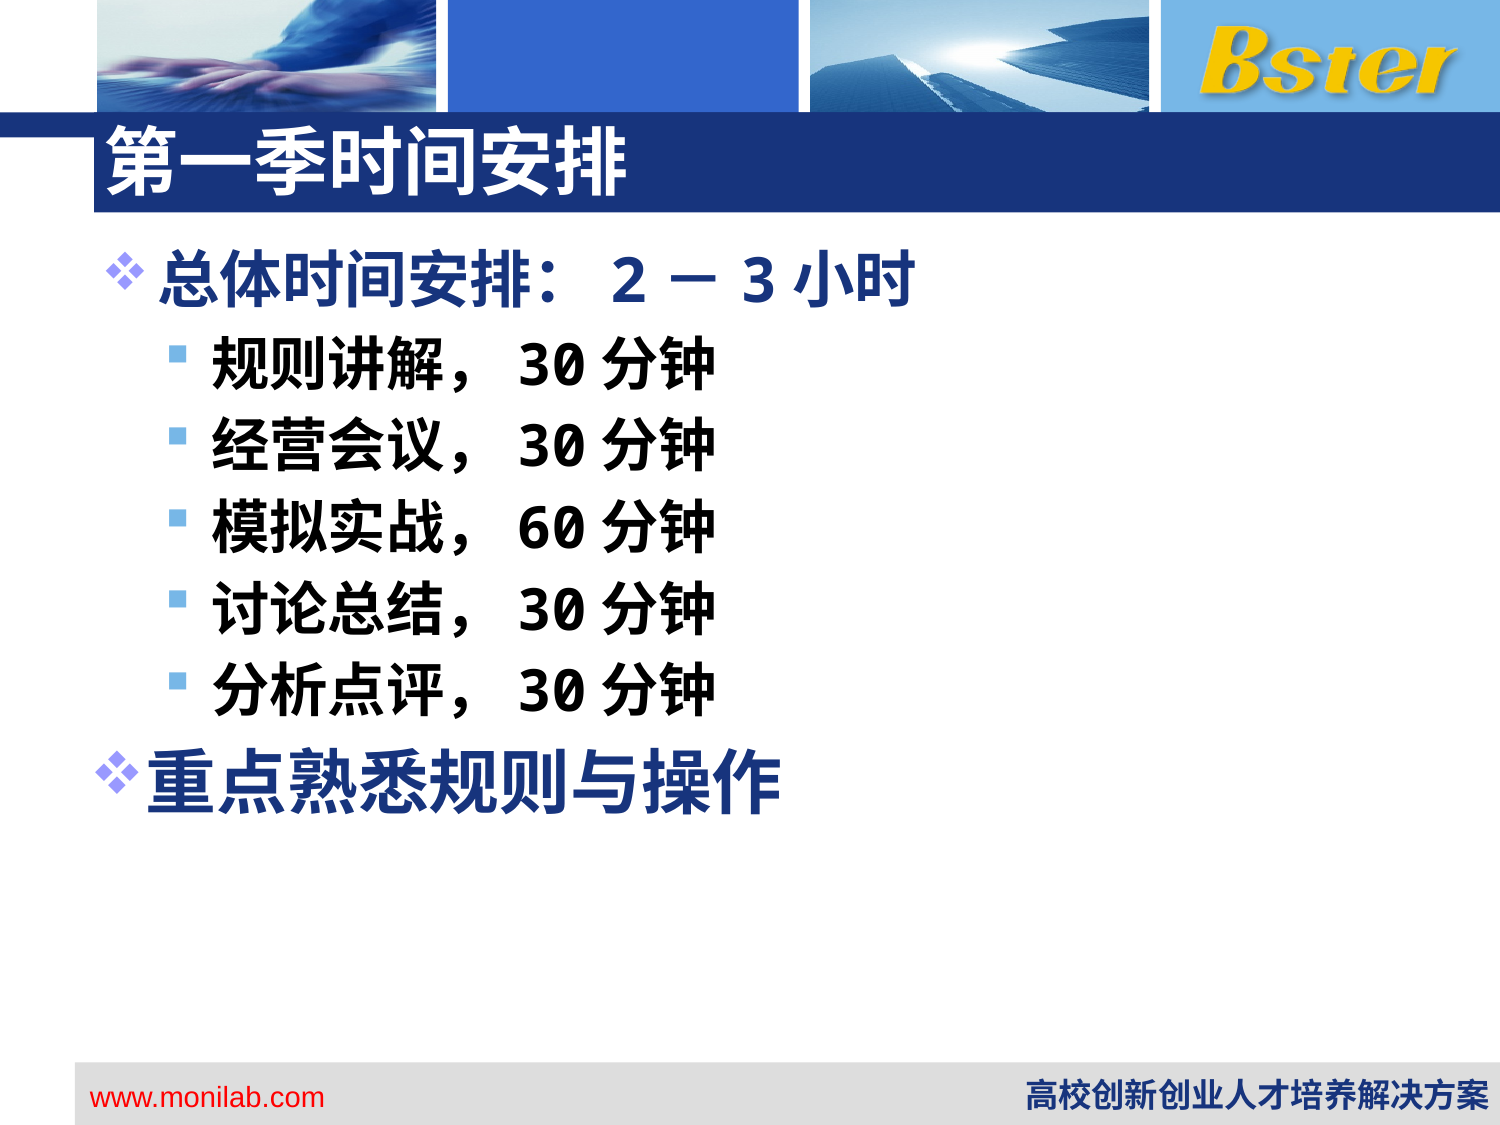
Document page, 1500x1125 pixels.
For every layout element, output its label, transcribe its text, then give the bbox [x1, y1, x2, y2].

picture [97, 0, 437, 112]
picture [1199, 26, 1458, 94]
list 总体时间安排：2－3小时 规则讲解，30分钟 经营会议，30分钟 模拟实战，60分钟 讨论总结，30分钟 分析点评，30分钟 重点熟悉规则与操作 [74, 232, 1454, 1034]
title 第一季时间安排 [88, 113, 1369, 206]
picture [810, 0, 1150, 112]
